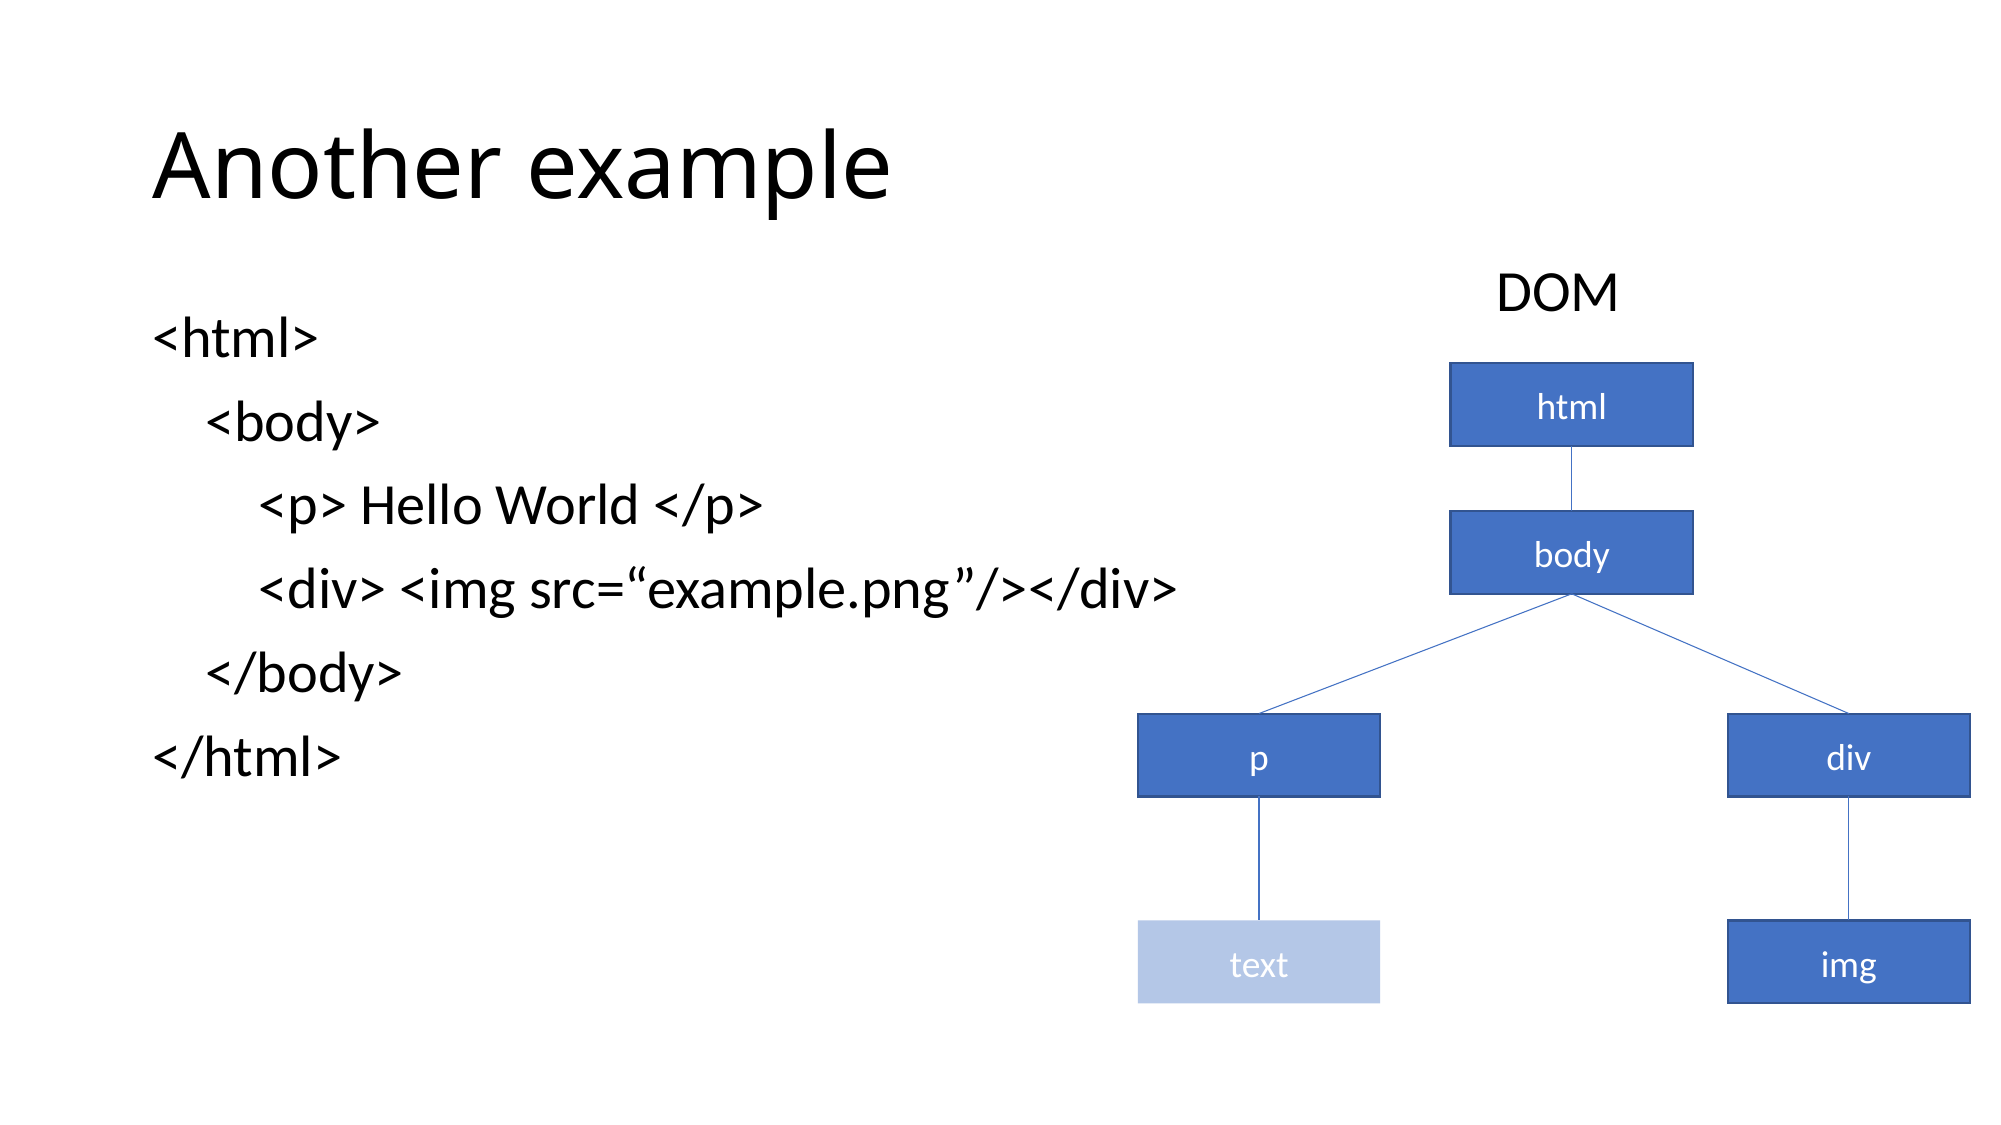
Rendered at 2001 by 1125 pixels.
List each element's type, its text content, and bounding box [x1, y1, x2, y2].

text_box DOM [1481, 245, 1636, 331]
list <html> <body> <p> Hello World </p> <div> <img src=“example.png”/></div> </body> </html> [137, 299, 1243, 1014]
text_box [1137, 362, 1971, 1004]
title Another example [137, 59, 1863, 278]
